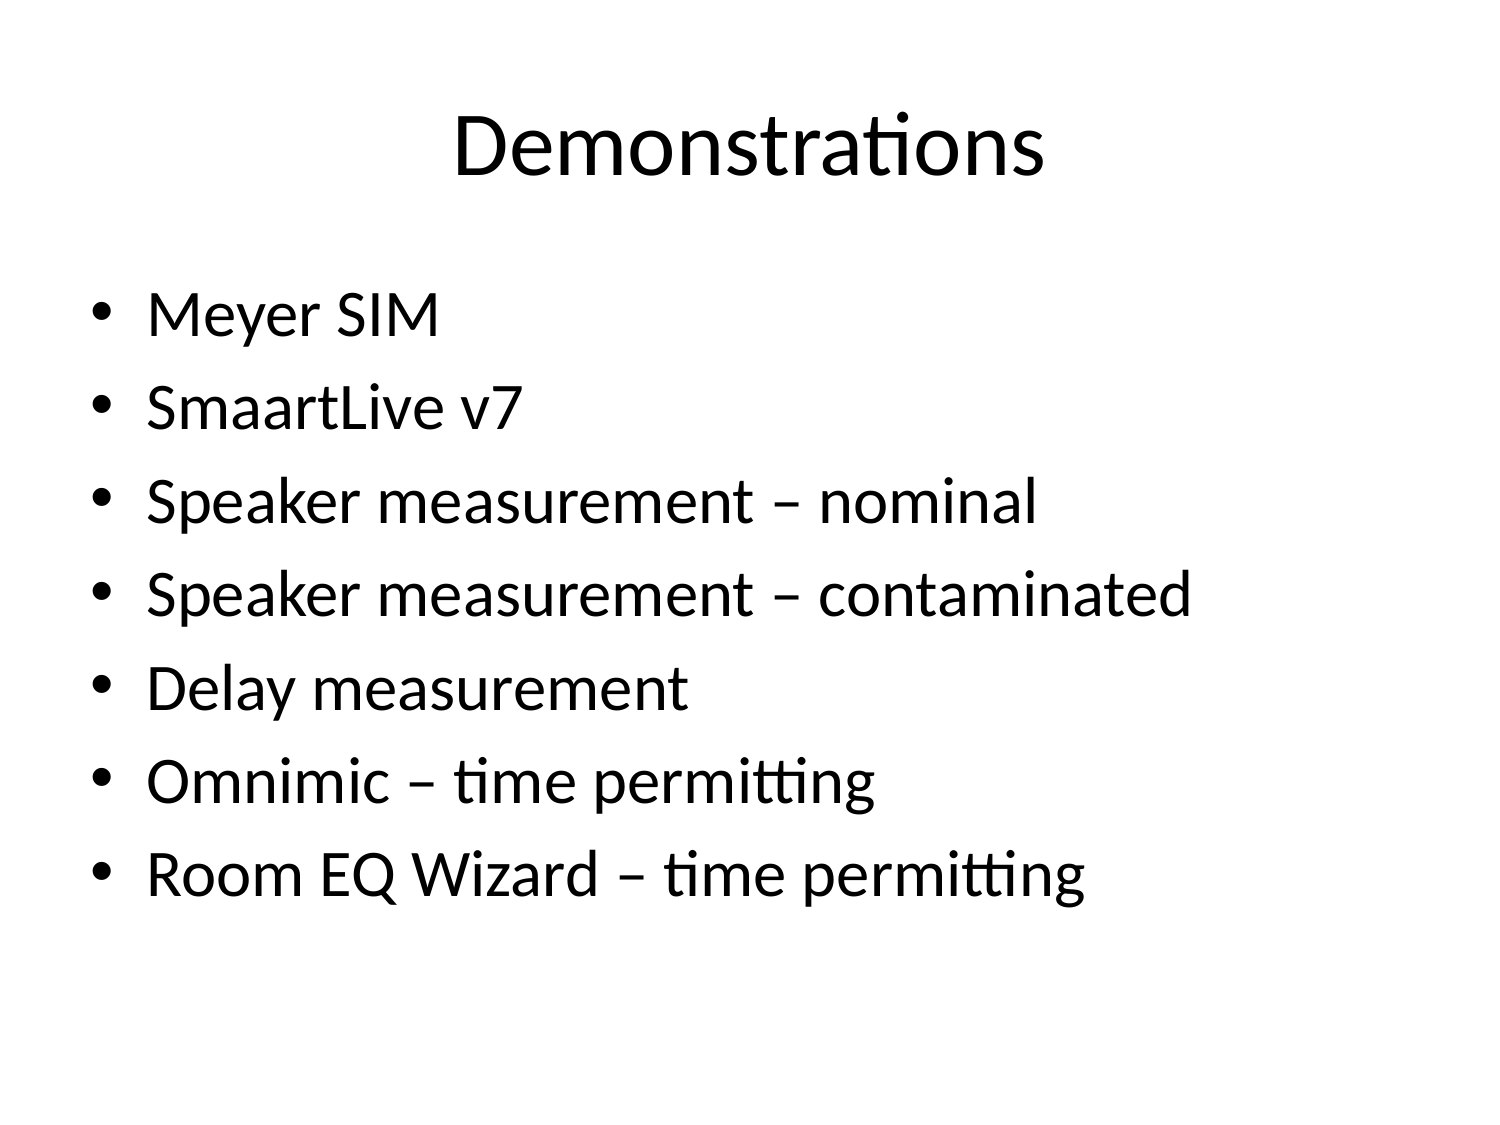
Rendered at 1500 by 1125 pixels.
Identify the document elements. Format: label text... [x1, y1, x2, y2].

title Demonstrations [75, 45, 1425, 233]
list Meyer SIM SmaartLive v7 Speaker measurement – nominal Speaker measurement – contaminated Delay measurement Omnimic – time permitting Room EQ Wizard – time permitting [75, 262, 1425, 1005]
